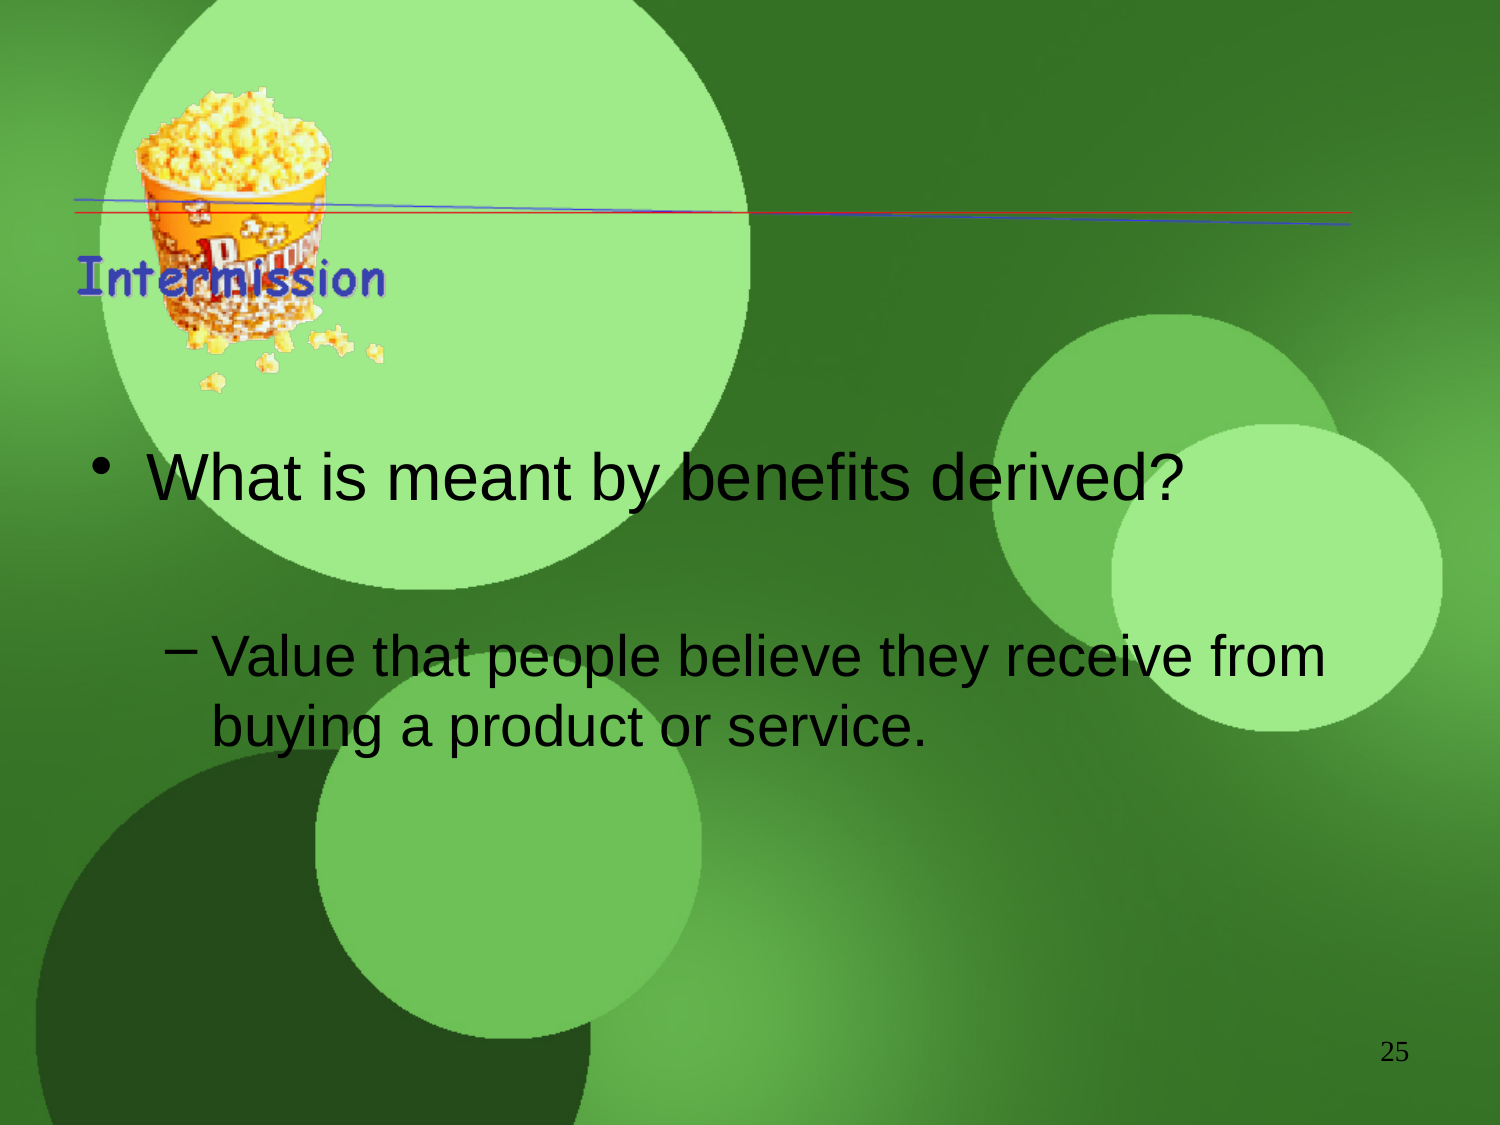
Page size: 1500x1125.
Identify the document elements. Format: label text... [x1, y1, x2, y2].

picture [0, 0, 1500, 1125]
slide_number 25 [1074, 1024, 1426, 1103]
list What is meant by benefits derived? Value that people believe they receive from buying a product or service. [74, 425, 1388, 1006]
